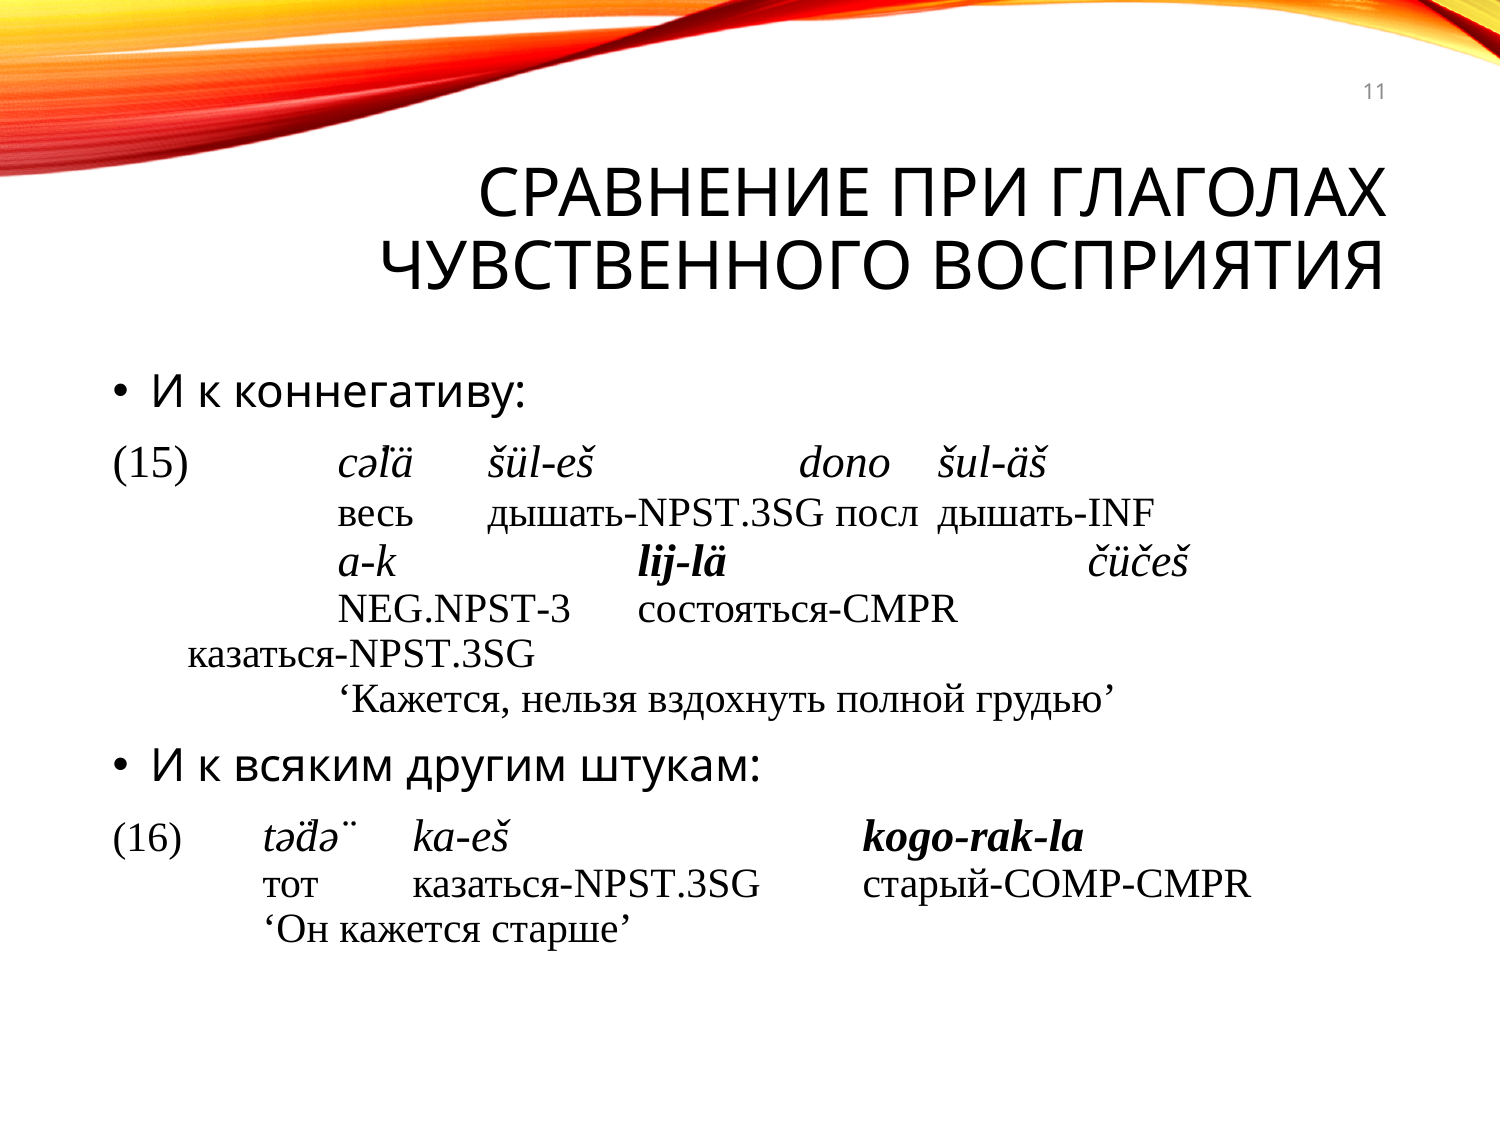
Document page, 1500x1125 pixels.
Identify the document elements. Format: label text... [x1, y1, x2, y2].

title Сравнение при глаголах чувственного восприятия [356, 125, 1403, 338]
slide_number 11 [1078, 62, 1403, 123]
list И к коннегативу: сə̈lä šül-eš dono šul-äš весь дышать-npst.3sg посл дышать-inf a-k lij-lä čüčeš neg.npst-3 состояться-cmpr казаться-npst.3sg ‘Кажется, нельзя вздохнуть полной грудью’ И к всяким другим штукам: (16) tə̈də̈ ka-eš kogo-rak-la тот казаться-npst.3sg старый-comp-cmpr ‘Он кажется старше’ [97, 360, 1403, 1028]
picture [0, 0, 1500, 178]
